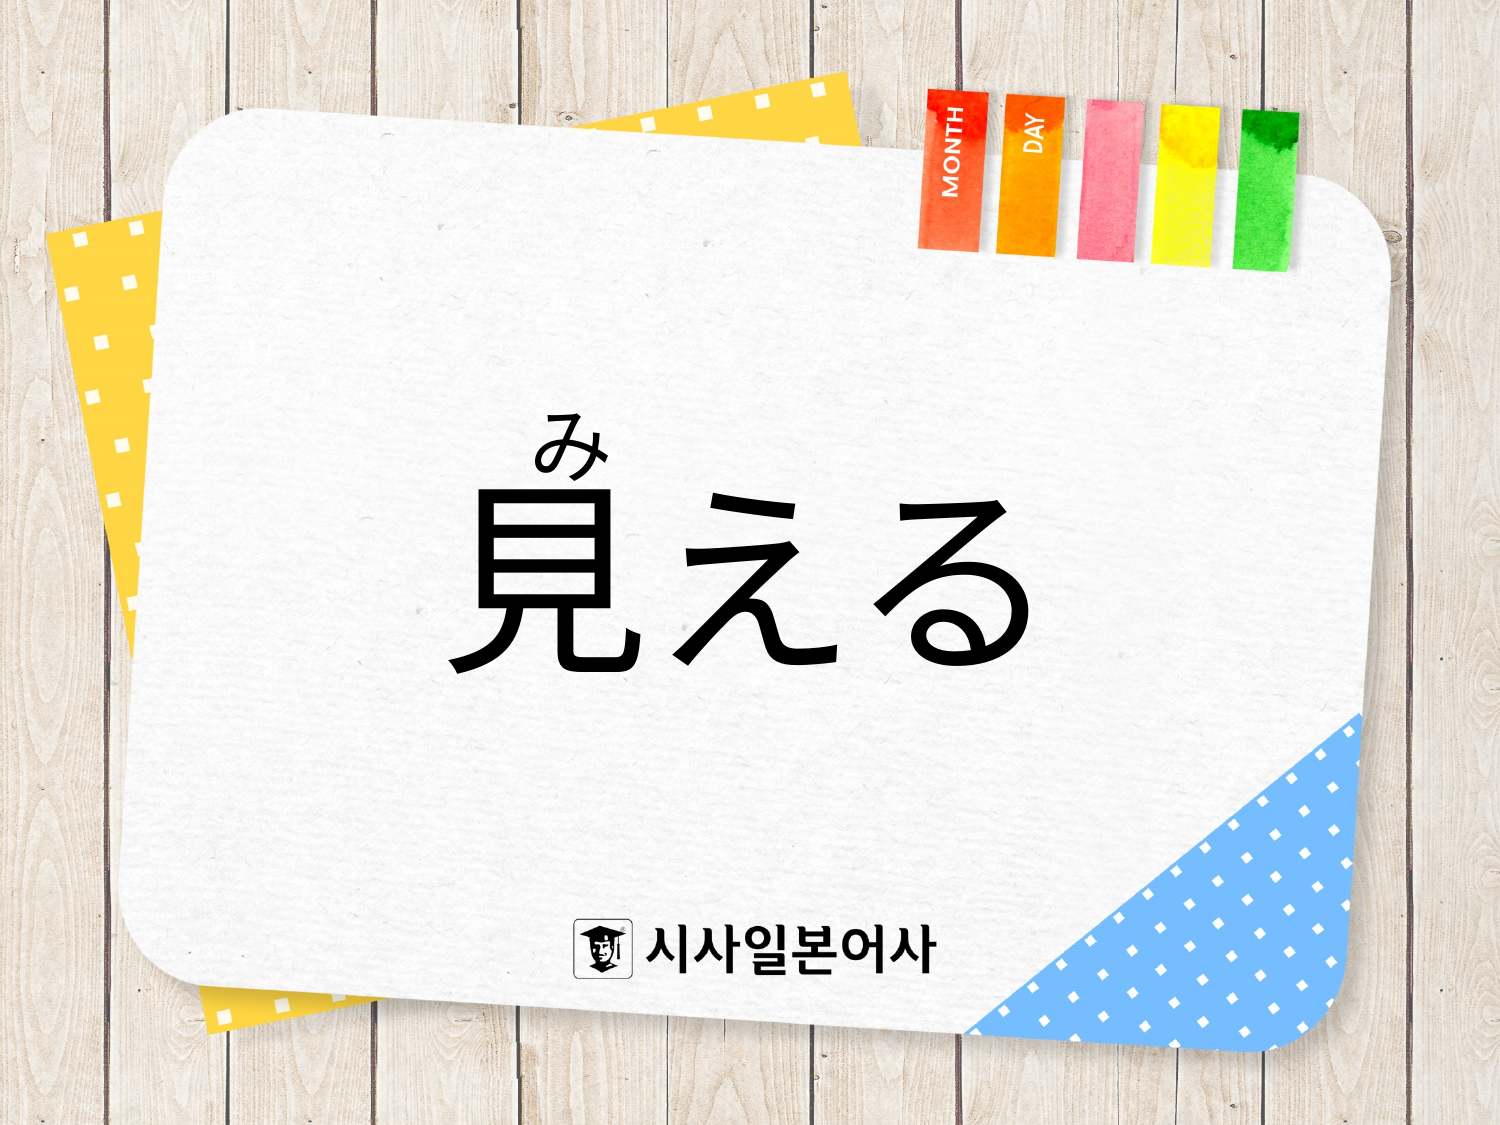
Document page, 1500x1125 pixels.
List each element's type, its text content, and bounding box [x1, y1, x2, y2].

picture [0, 0, 1500, 1125]
title 見える [75, 338, 1425, 811]
text_box み [514, 385, 628, 501]
